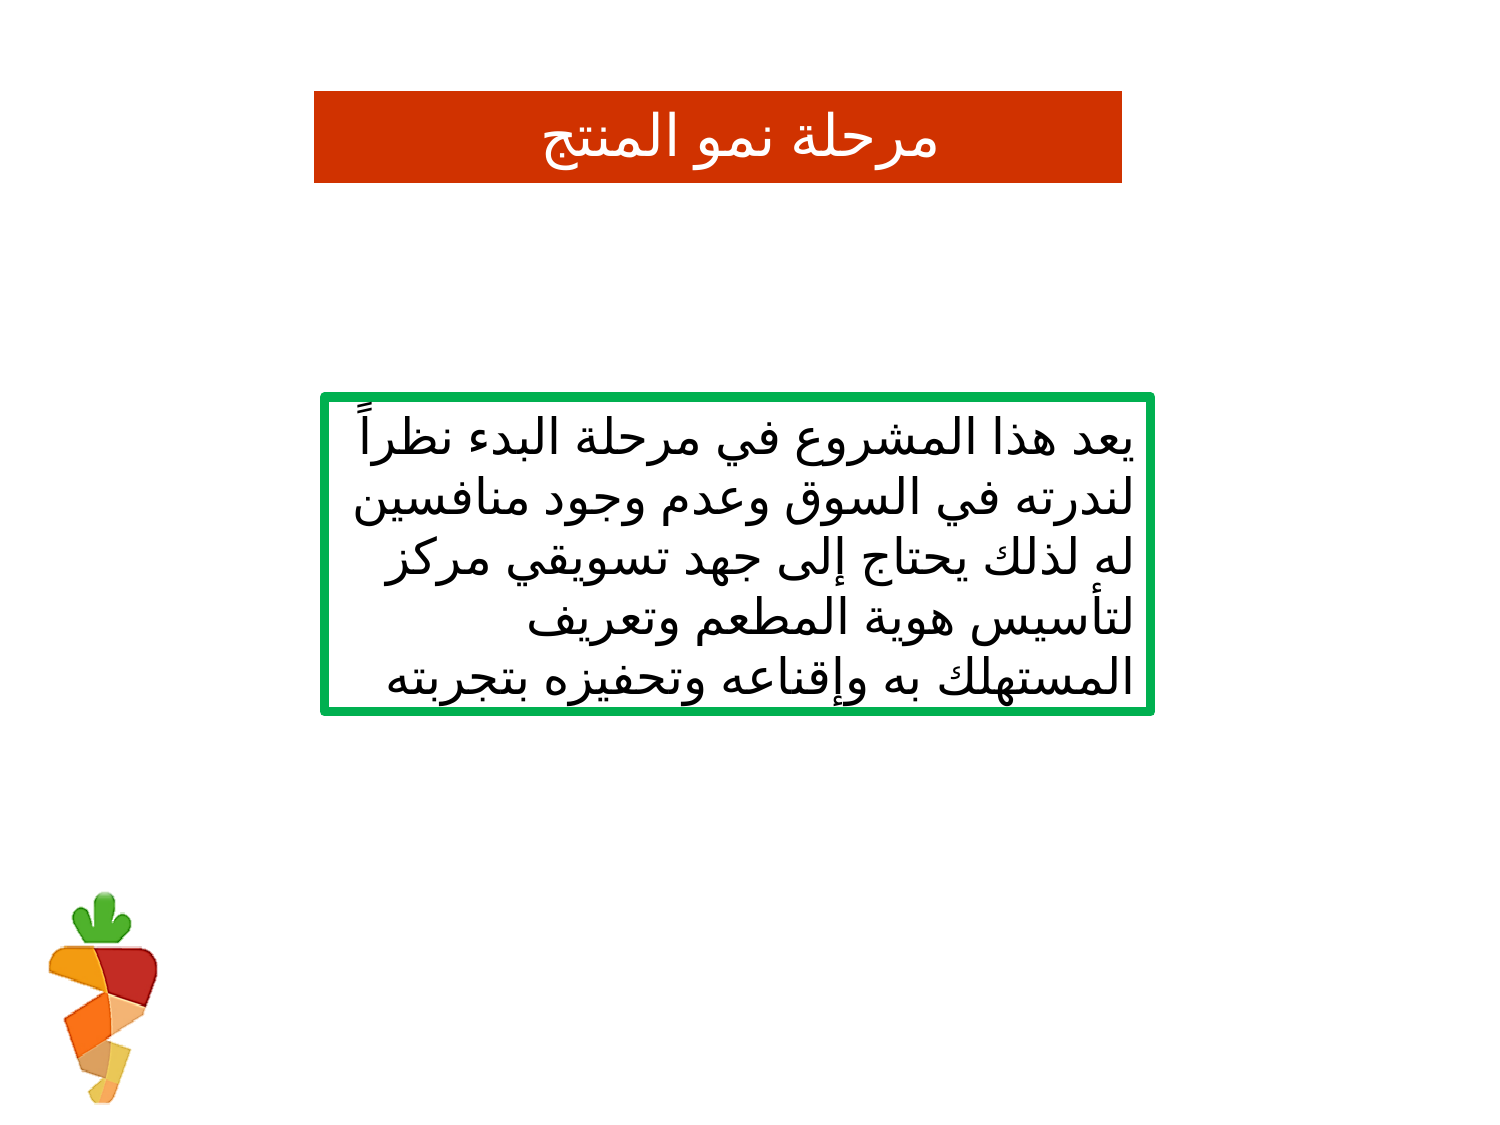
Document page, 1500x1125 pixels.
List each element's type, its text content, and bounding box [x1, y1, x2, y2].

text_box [312, 89, 1123, 185]
text_box يعد هذا المشروع في مرحلة البدء نظراً لندرته في السوق وعدم وجود منافسين له لذلك يحتاج إلى جهد تسويقي مركز لتأسيس هوية المطعم وتعريف المستهلك به وإقناعه وتحفيزه بتجربته [324, 397, 1151, 712]
picture [41, 889, 163, 1105]
